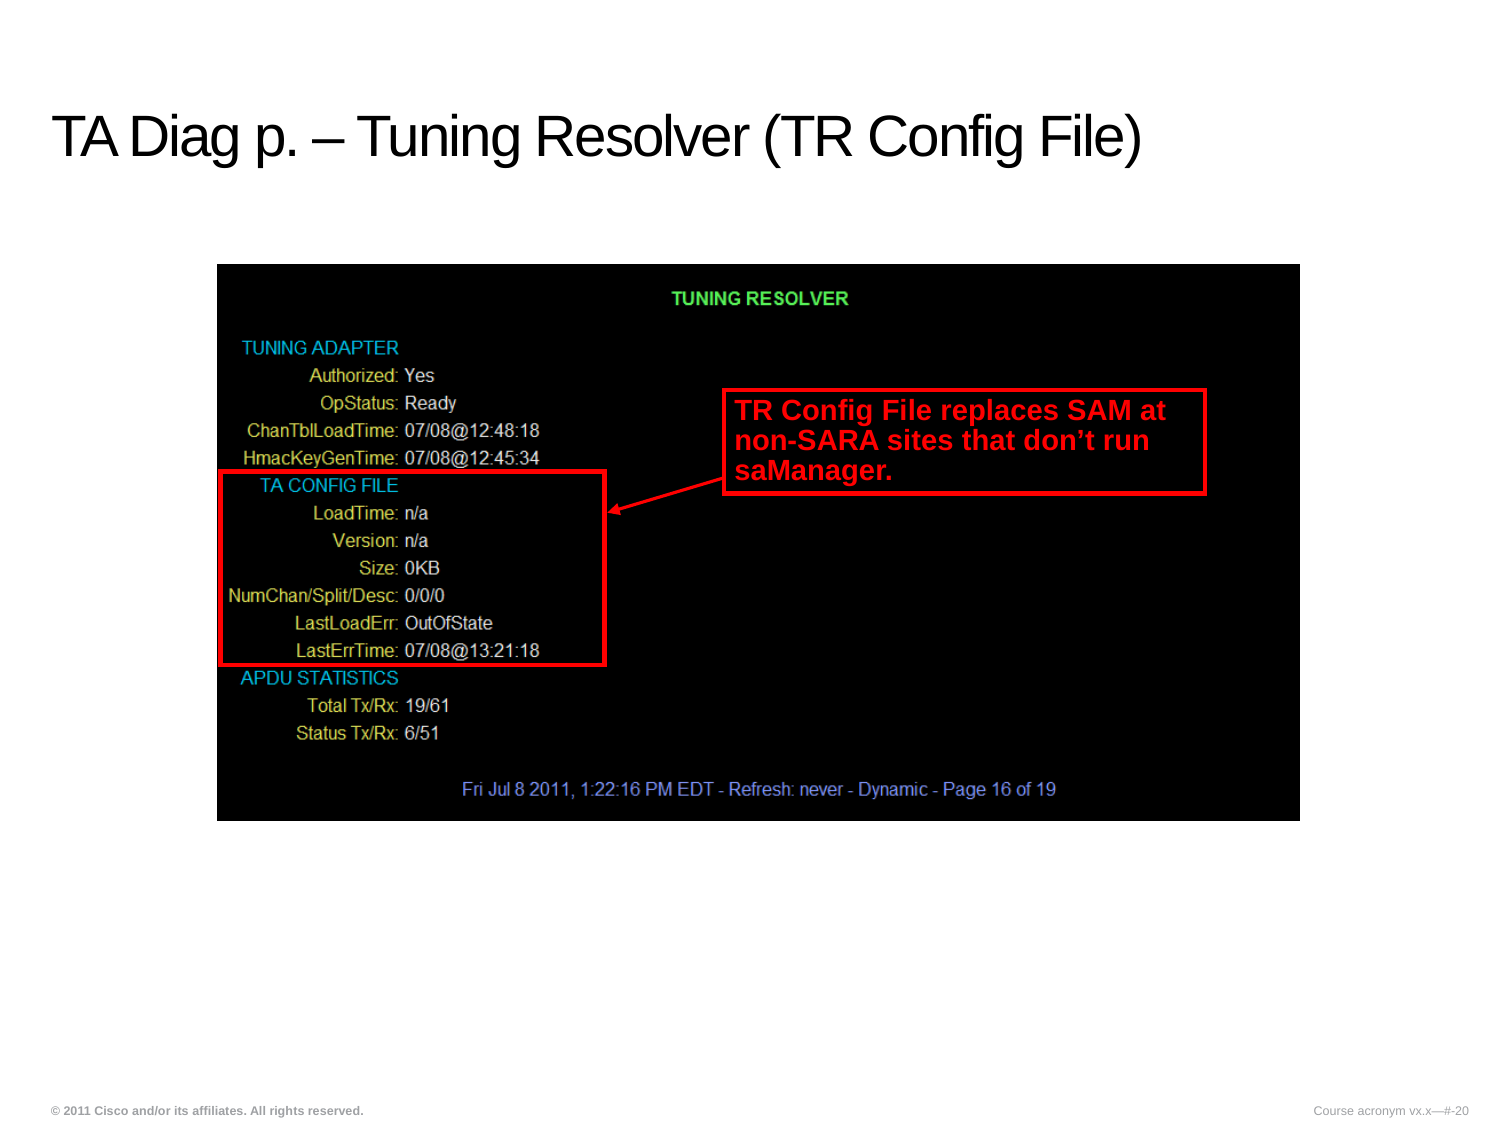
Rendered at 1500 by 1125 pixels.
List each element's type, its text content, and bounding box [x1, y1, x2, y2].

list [217, 264, 1300, 821]
title TA Diag p. – Tuning Resolver (TR Config File) [37, 37, 1463, 175]
